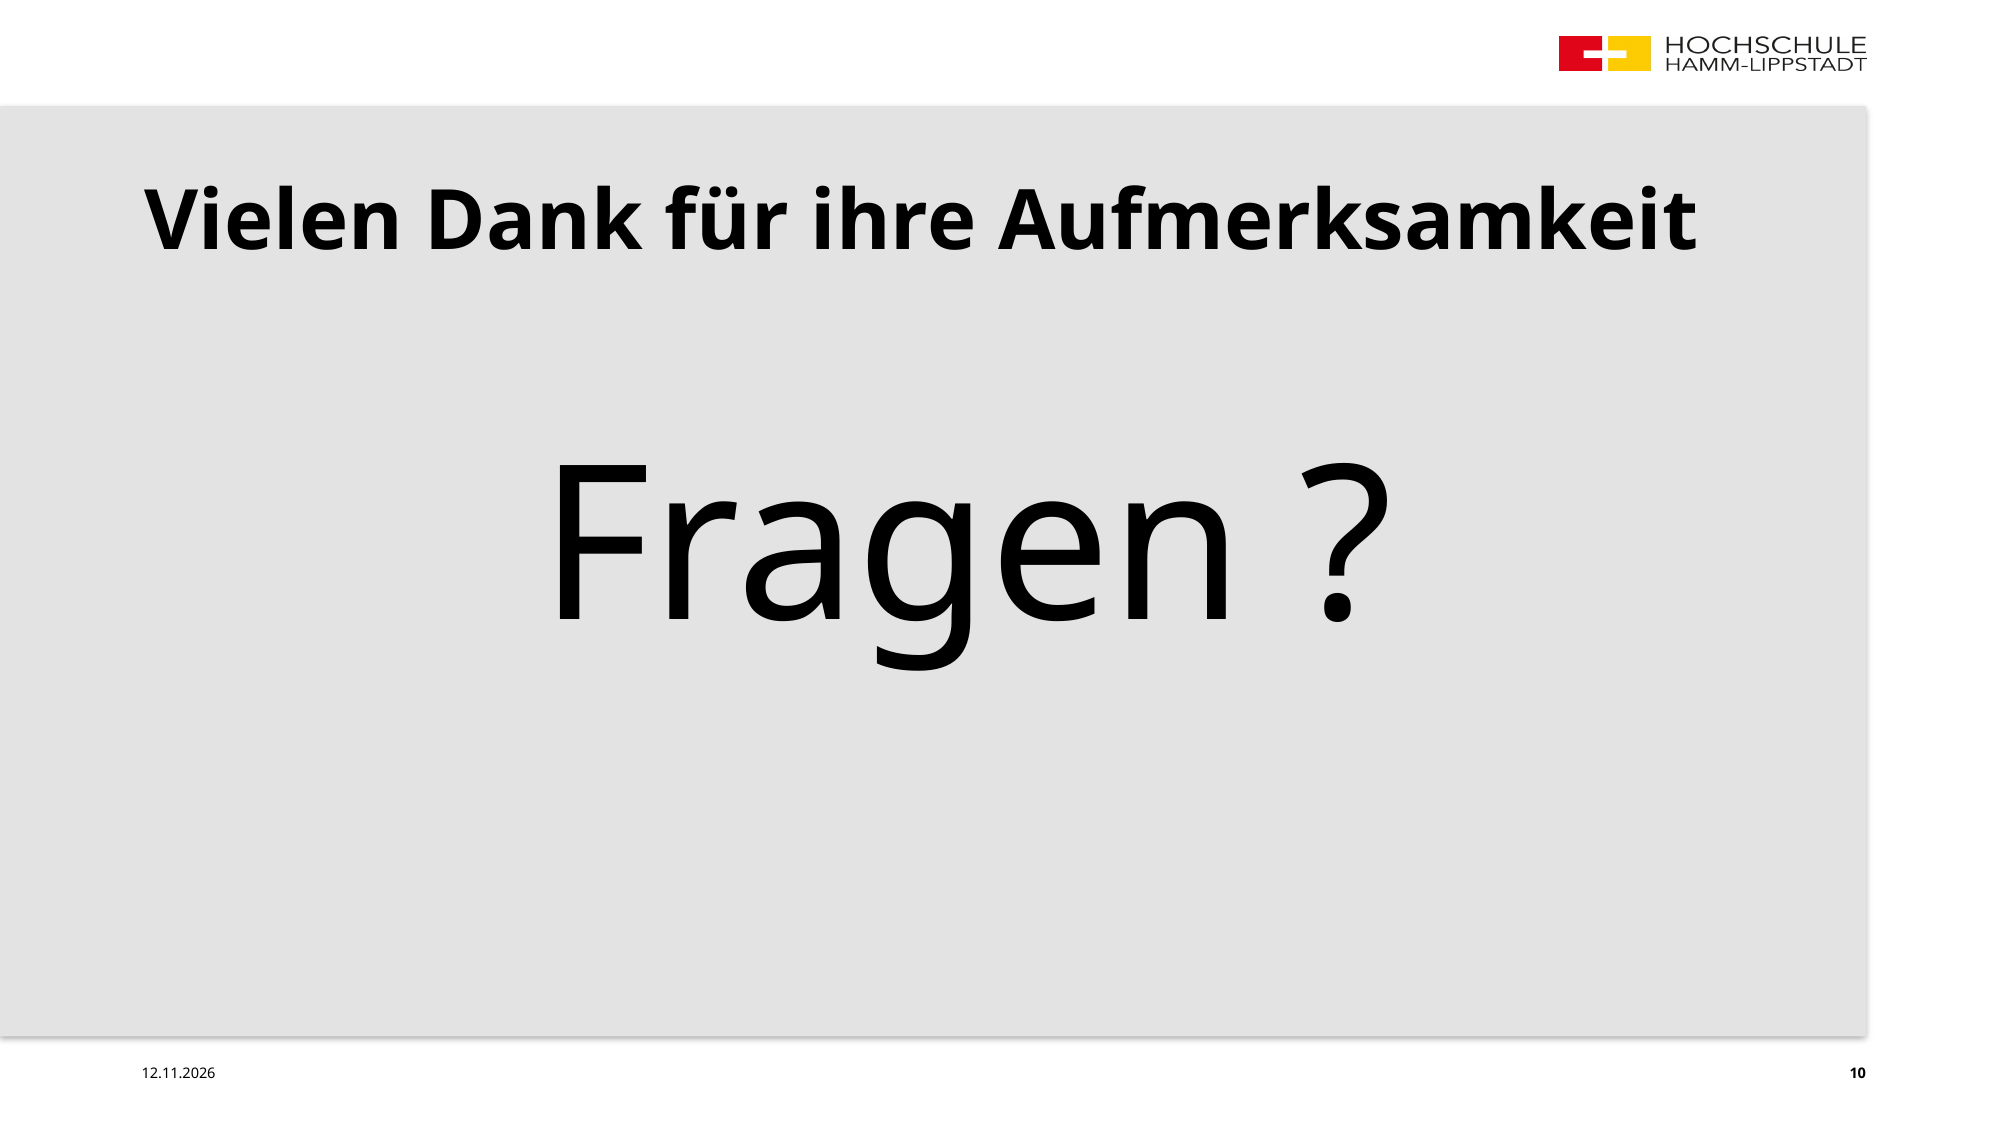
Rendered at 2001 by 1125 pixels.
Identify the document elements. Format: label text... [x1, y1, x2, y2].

title Vielen Dank für ihre Aufmerksamkeit [0, 122, 1867, 310]
list Fragen ? [524, 396, 1438, 729]
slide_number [141, 1065, 609, 1084]
picture [1559, 36, 1867, 71]
slide_number 10 [1399, 1065, 1867, 1084]
